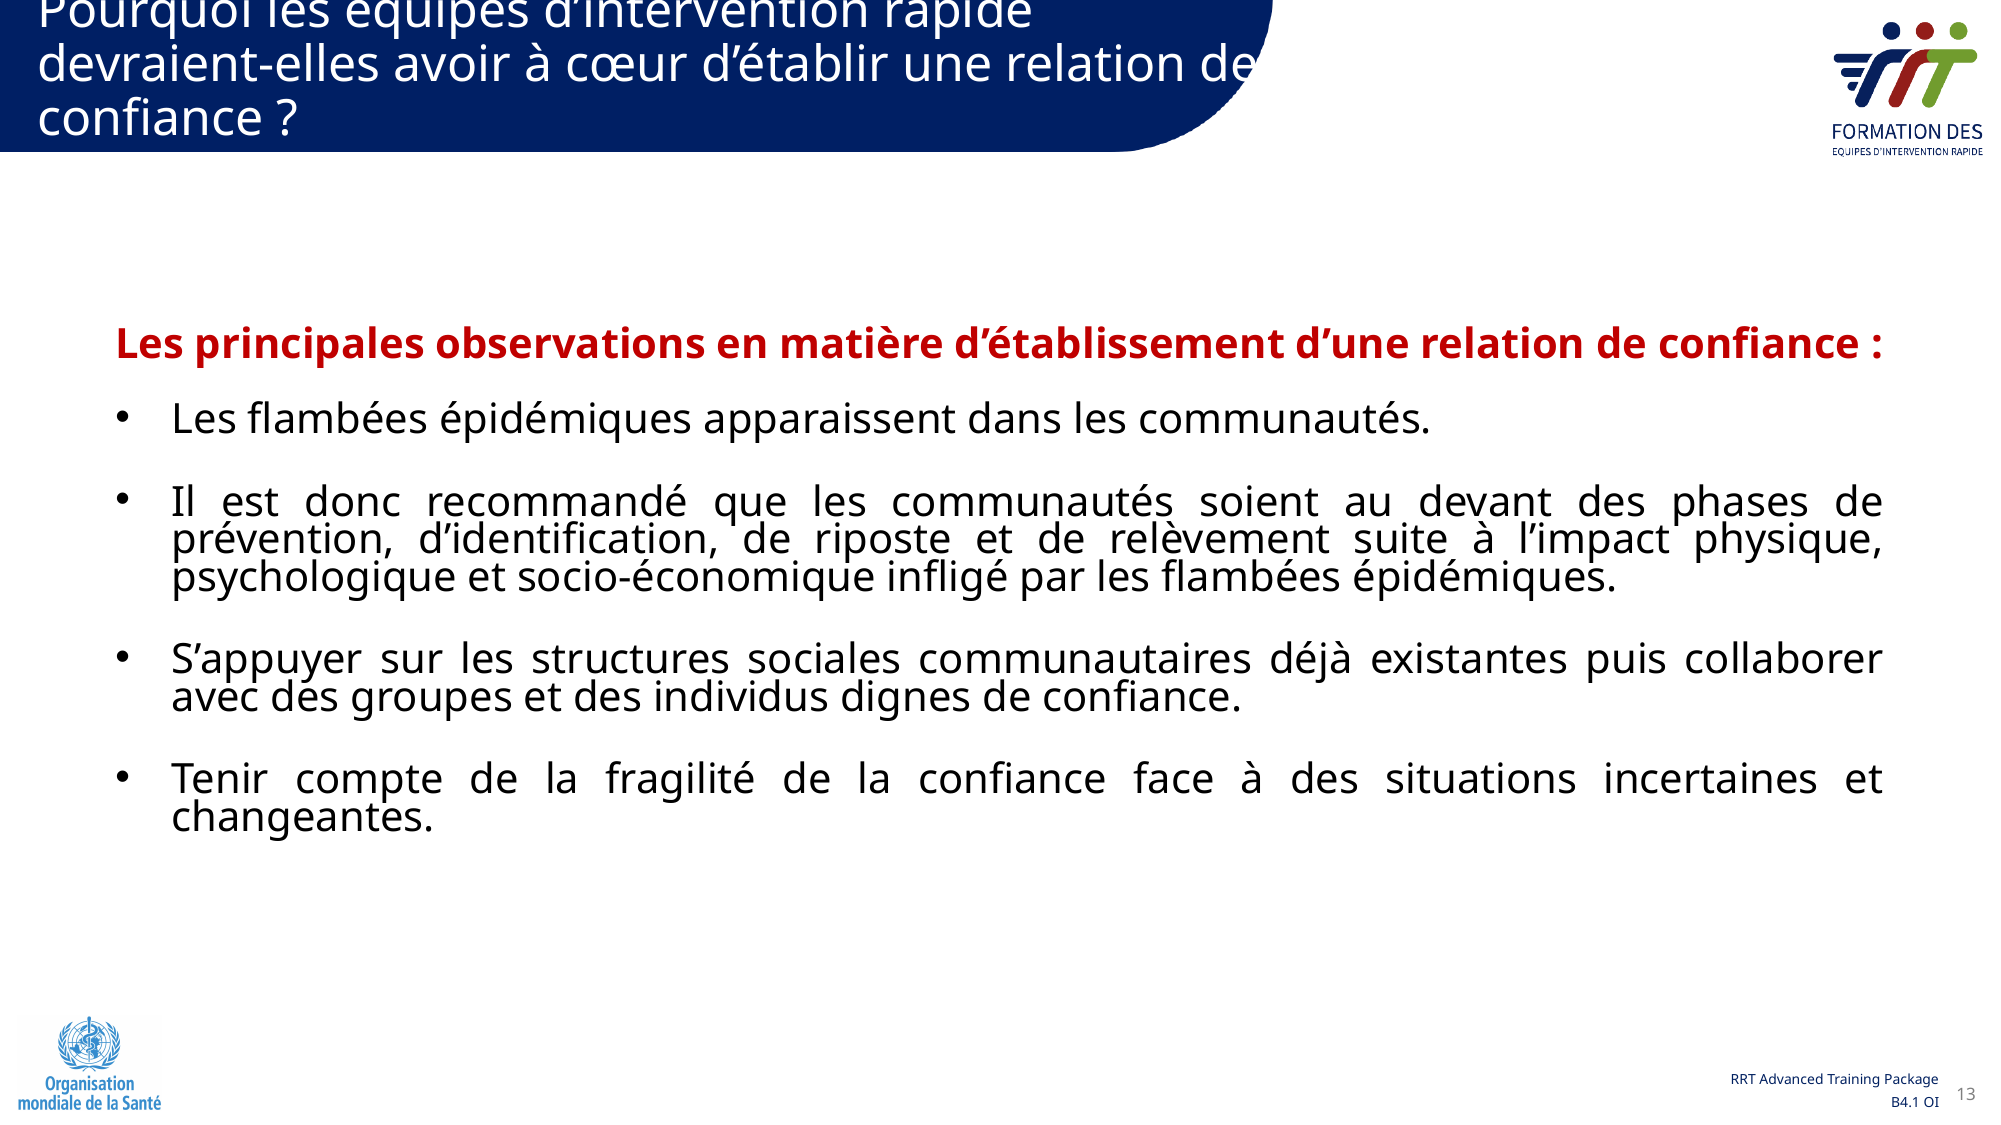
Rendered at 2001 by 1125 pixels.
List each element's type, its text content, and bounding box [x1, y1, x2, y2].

picture [1832, 21, 1983, 157]
title Pourquoi les équipes d’intervention rapide devraient-elles avoir à cœur d’établir une relation de confiance ? [21, 5, 1294, 125]
picture [0, 0, 1273, 152]
text_box Les principales observations en matière d’établissement d’une relation de confiance : Les flambées épidémiques apparaissent dans les communautés. Il est donc recommandé que les communautés soient au devant des phases de prévention, d’identification, de riposte et de relèvement suite à l’impact physique, psychologique et socio-économique infligé par les flambées épidémiques. S’appuyer sur les structures sociales communautaires déjà existantes puis collaborer avec des groupes et des individus dignes de confiance. Tenir compte de la fragilité de la confiance face à des situations incertaines et changeantes. [93, 265, 1907, 902]
picture [17, 1015, 162, 1111]
